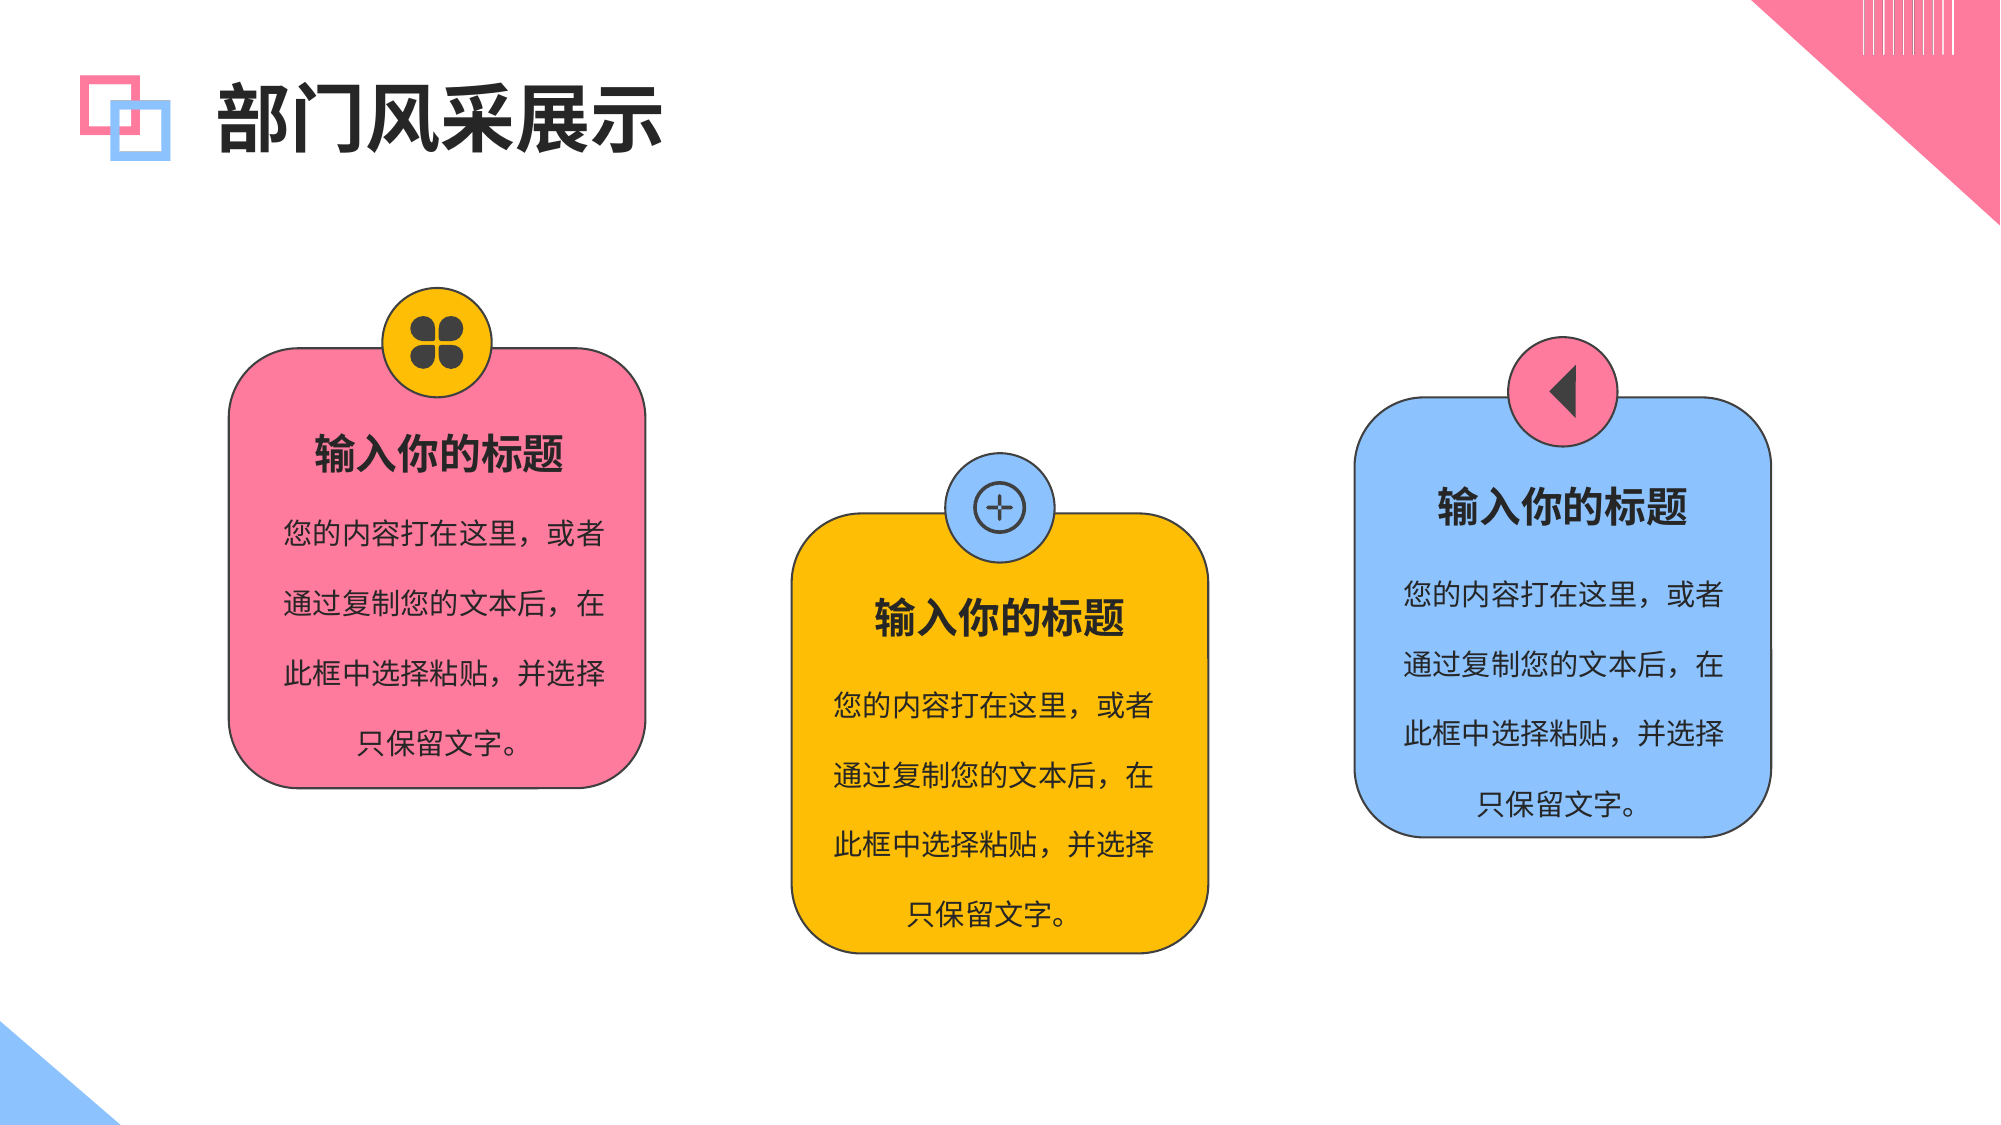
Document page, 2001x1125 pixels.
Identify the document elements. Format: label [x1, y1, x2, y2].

text_box [57, 63, 748, 170]
picture [1856, 0, 1960, 64]
text_box [228, 287, 646, 789]
text_box [1354, 337, 1772, 838]
text_box [791, 453, 1209, 954]
